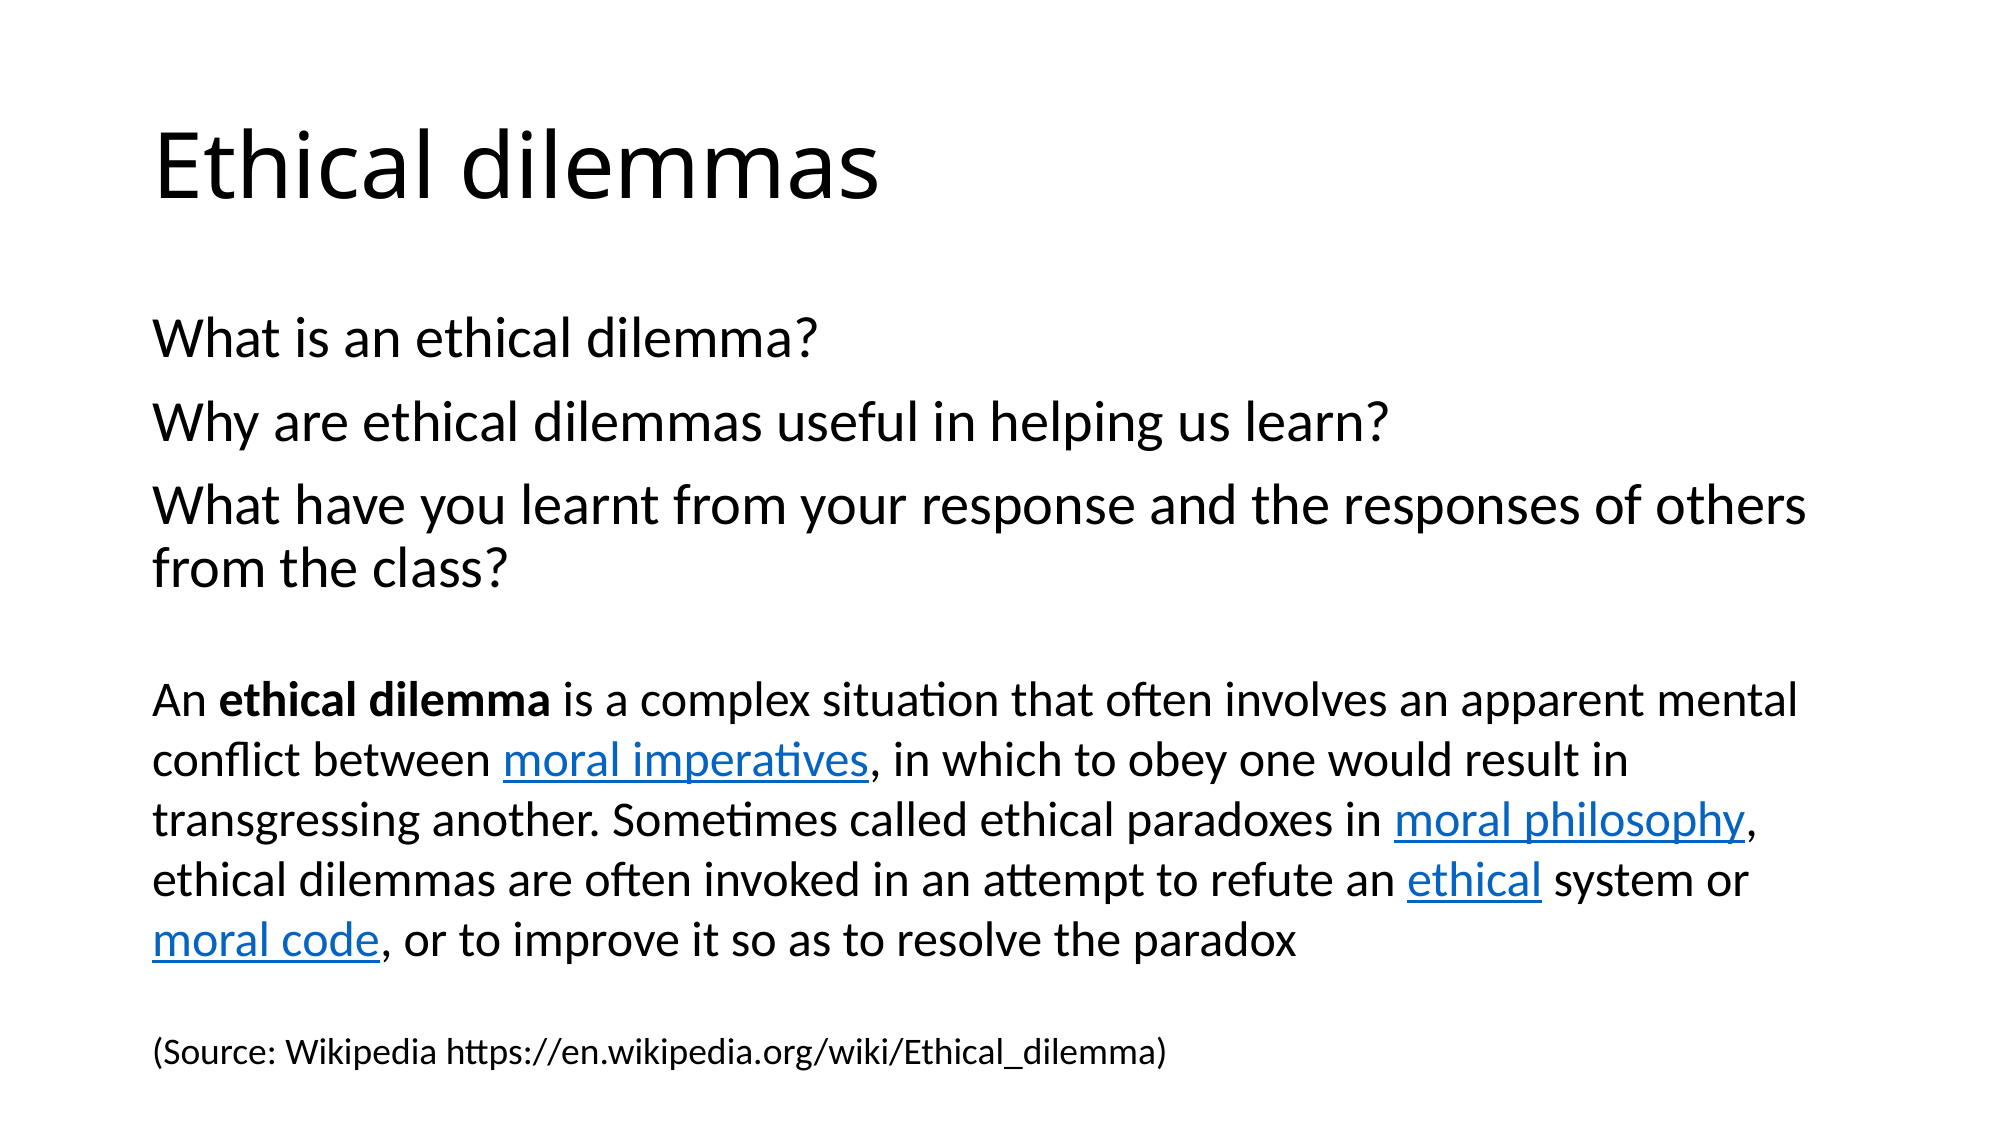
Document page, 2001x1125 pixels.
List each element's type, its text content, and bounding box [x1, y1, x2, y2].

title Ethical dilemmas [137, 59, 1863, 278]
list What is an ethical dilemma? Why are ethical dilemmas useful in helping us learn? What have you learnt from your response and the responses of others from the class? [137, 299, 1863, 659]
text_box An ethical dilemma is a complex situation that often involves an apparent mental conflict between moral imperatives, in which to obey one would result in transgressing another. Sometimes called ethical paradoxes in moral philosophy, ethical dilemmas are often invoked in an attempt to refute an ethical system or moral code, or to improve it so as to resolve the paradox (Source: Wikipedia https://en.wikipedia.org/wiki/Ethical_dilemma) [137, 659, 1910, 1079]
